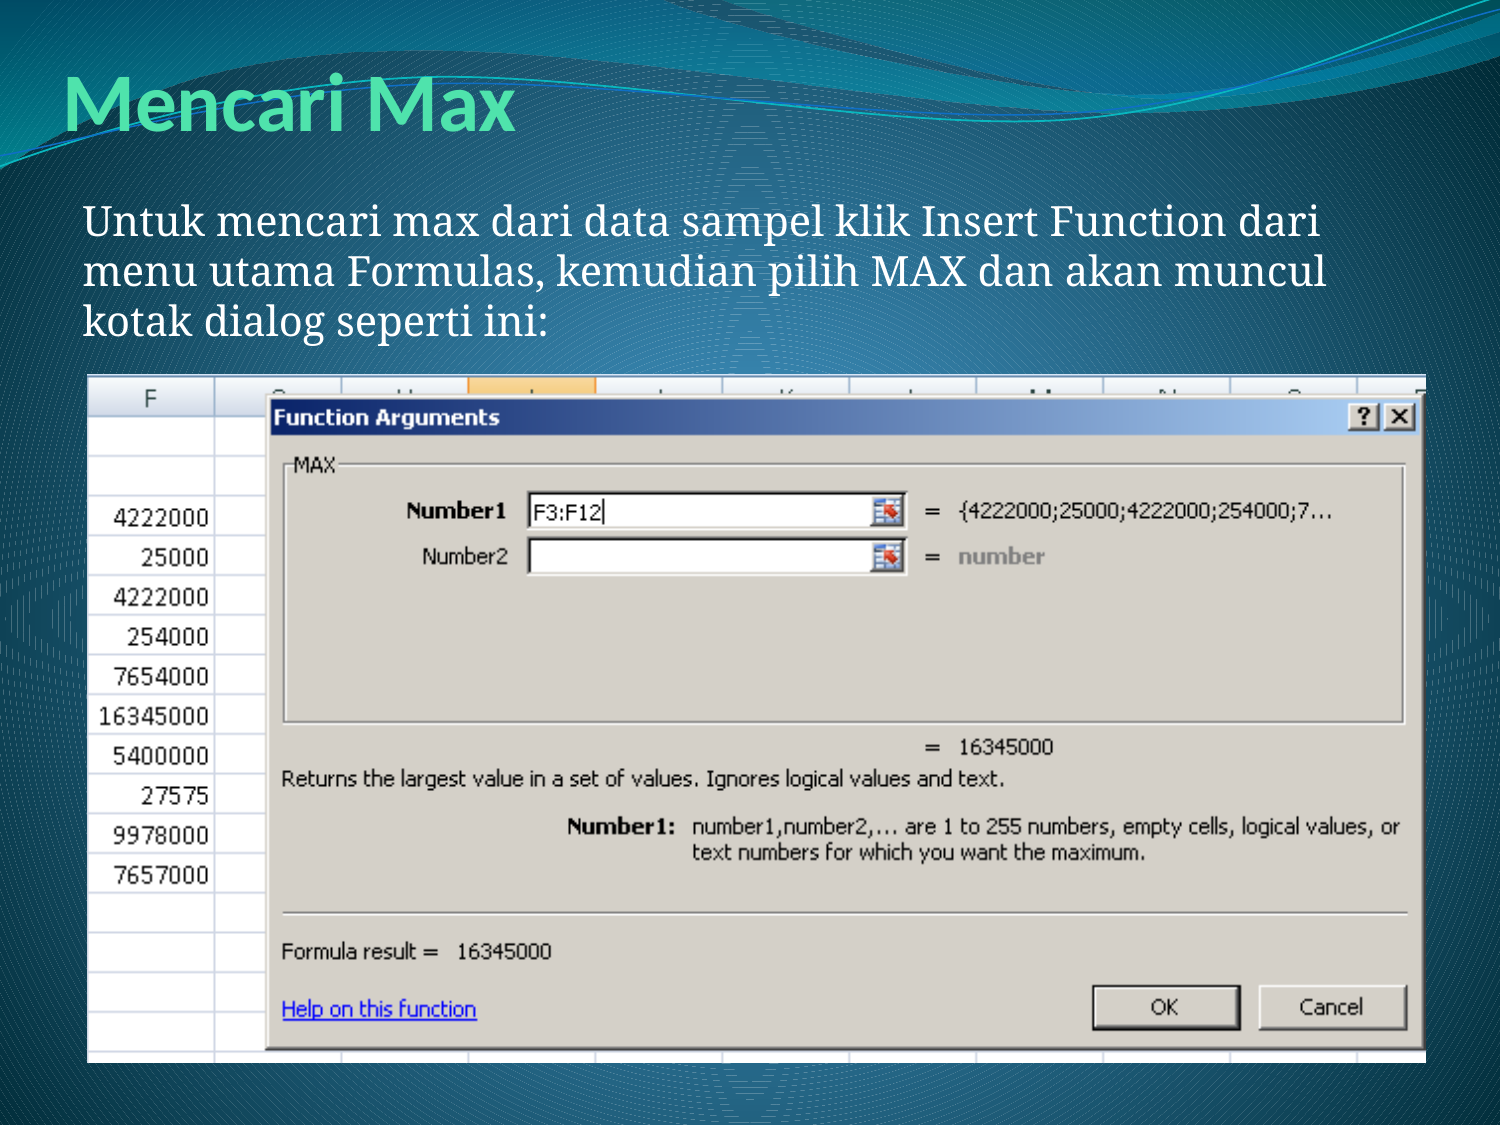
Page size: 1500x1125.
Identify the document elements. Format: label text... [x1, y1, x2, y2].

picture [87, 374, 1426, 1063]
title Mencari Max [62, 0, 1338, 149]
list Untuk mencari max dari data sampel klik Insert Function dari menu utama Formulas, kemudian pilih MAX dan akan muncul kotak dialog seperti ini: [75, 187, 1350, 436]
